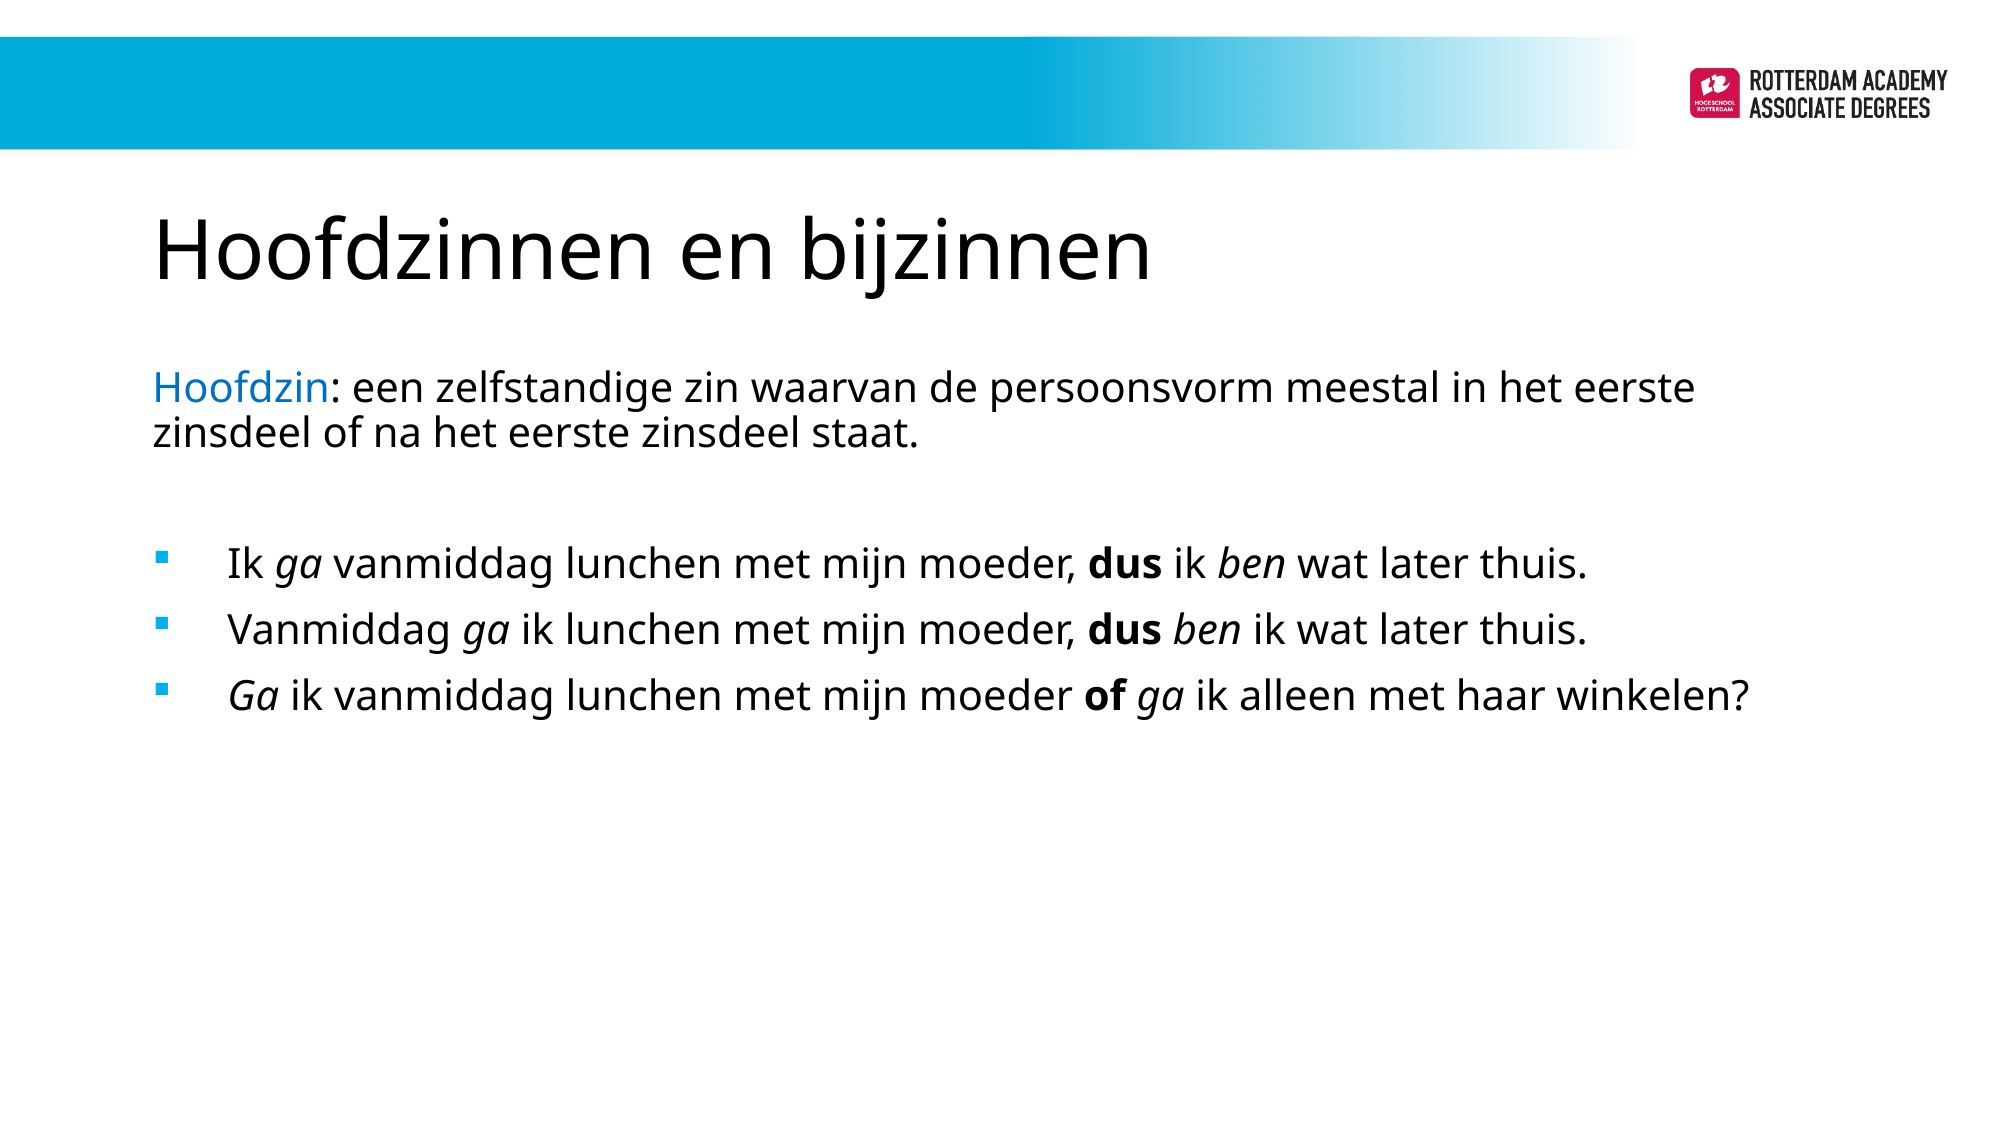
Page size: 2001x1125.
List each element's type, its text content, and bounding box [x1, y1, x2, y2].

picture [0, 0, 2000, 184]
list Hoofdzin: een zelfstandige zin waarvan de persoonsvorm meestal in het eerste zinsdeel of na het eerste zinsdeel staat. Ik ga vanmiddag lunchen met mijn moeder, dus ik ben wat later thuis. Vanmiddag ga ik lunchen met mijn moeder, dus ben ik wat later thuis. Ga ik vanmiddag lunchen met mijn moeder of ga ik alleen met haar winkelen? [137, 358, 1863, 1053]
title Hoofdzinnen en bijzinnen [137, 175, 1863, 329]
